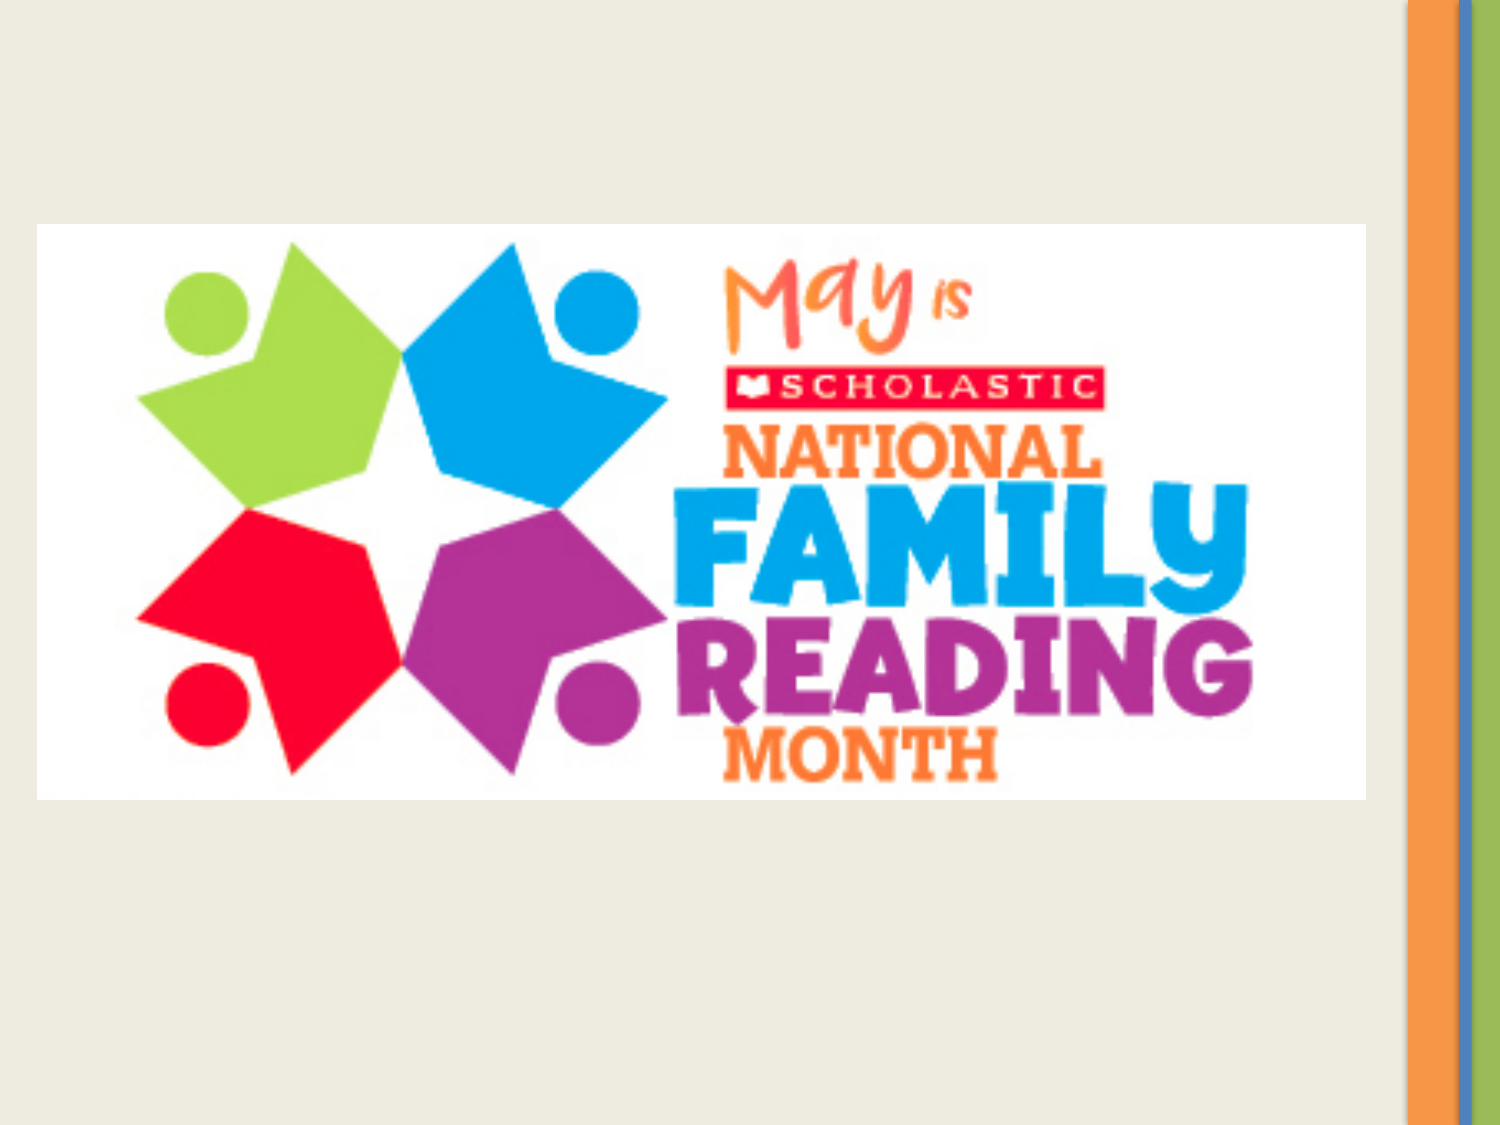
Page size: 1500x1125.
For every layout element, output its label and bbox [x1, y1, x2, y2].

picture [37, 224, 1367, 801]
